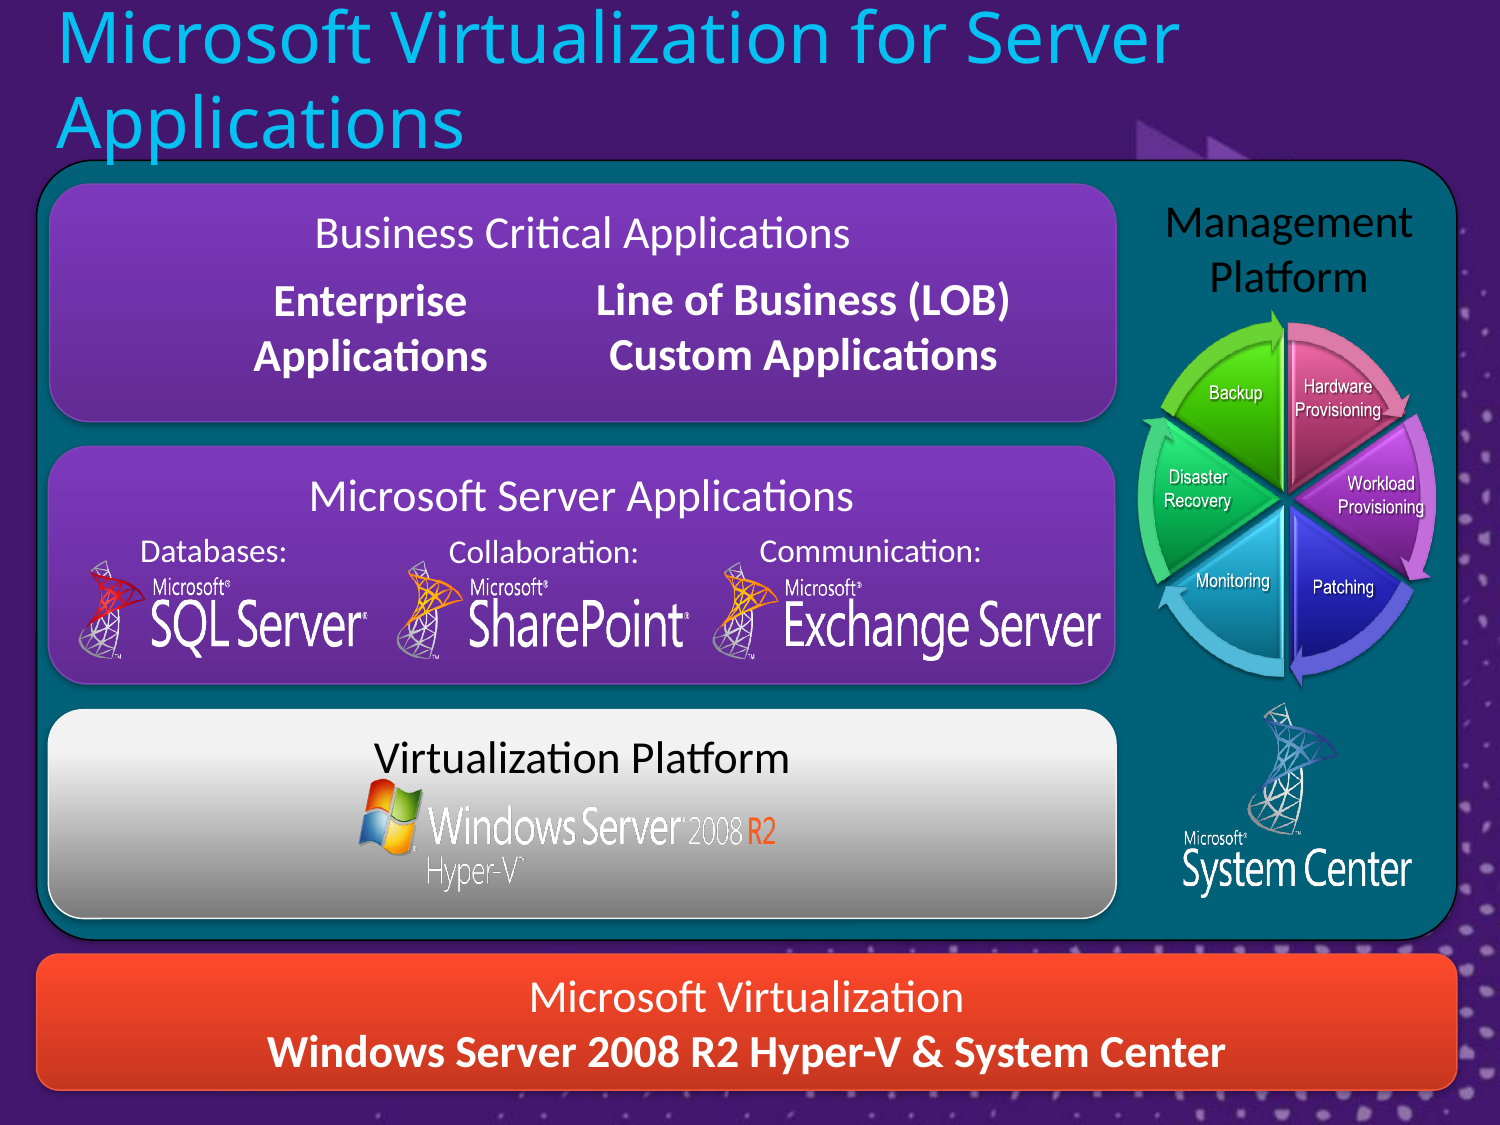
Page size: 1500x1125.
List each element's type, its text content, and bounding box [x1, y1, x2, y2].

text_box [36, 160, 1459, 941]
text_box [49, 183, 1117, 422]
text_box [48, 446, 1115, 685]
picture [0, 0, 1500, 1125]
title Microsoft Virtualization for Server Applications [41, 0, 1467, 172]
text_box Microsoft Virtualization Windows Server 2008 R2 Hyper-V & System Center [35, 953, 1458, 1091]
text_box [48, 709, 1117, 919]
